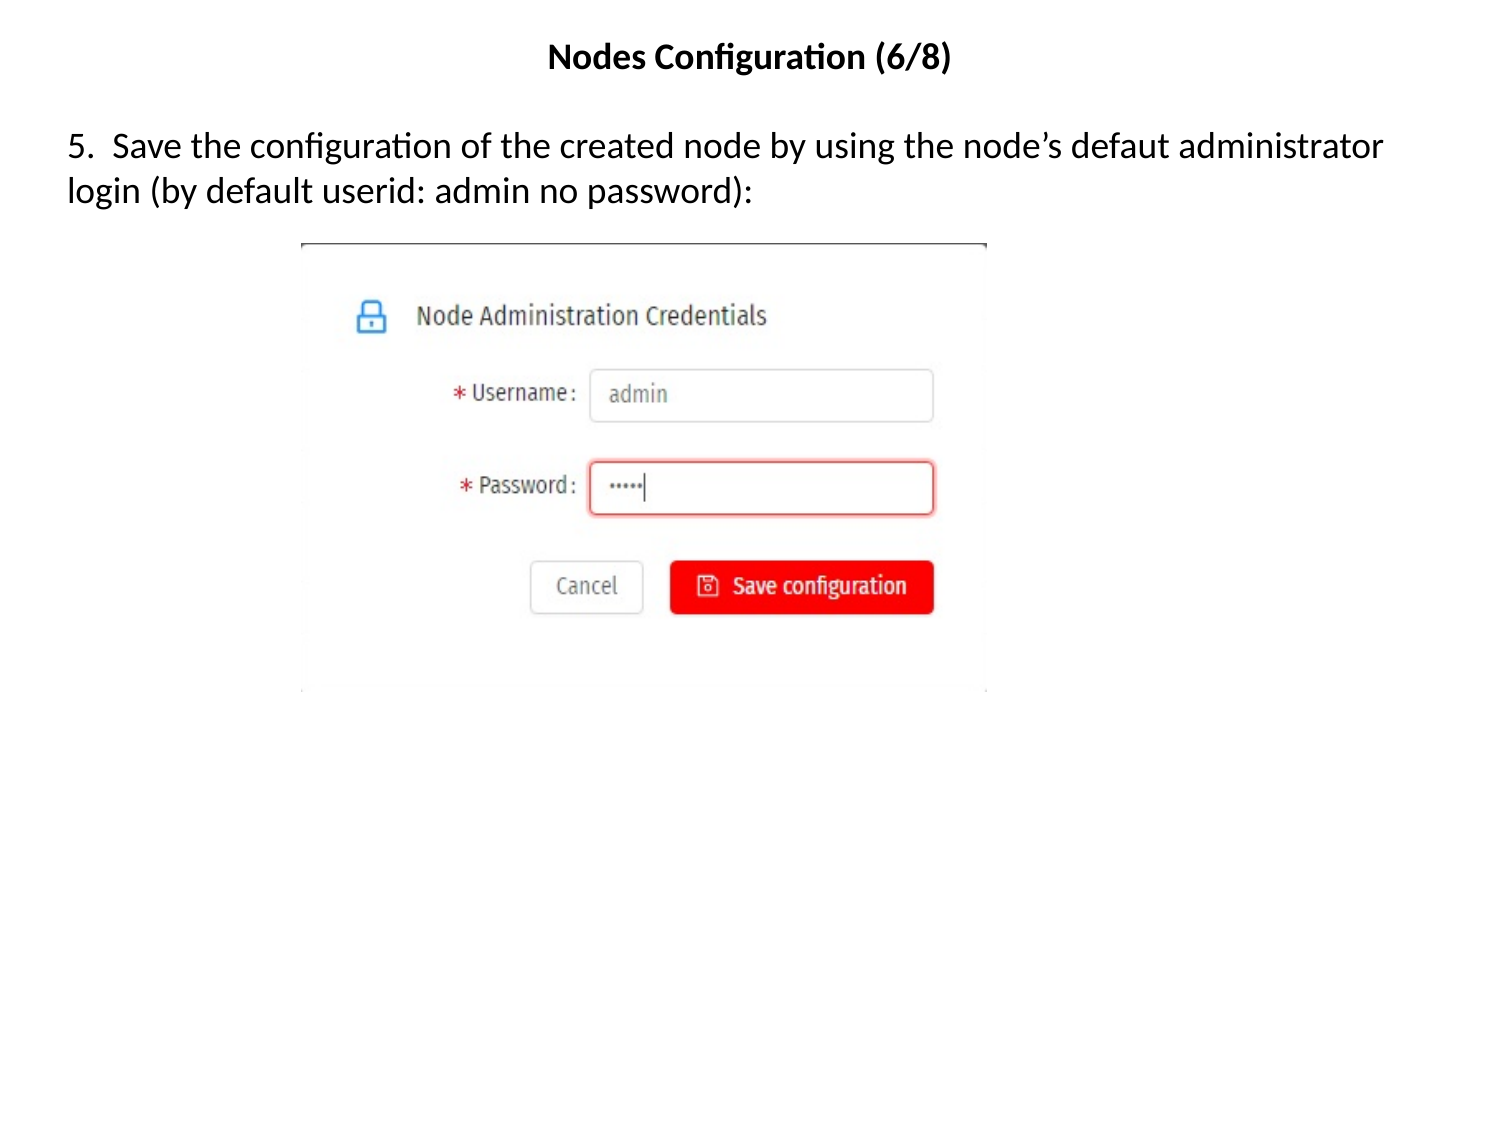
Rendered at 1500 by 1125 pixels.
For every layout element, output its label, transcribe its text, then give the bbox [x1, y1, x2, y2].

text_box 5. Save the configuration of the created node by using the node’s defaut administrator login (by default userid: admin no password): [52, 113, 1447, 1029]
picture [300, 243, 987, 693]
text_box Nodes Configuration (6/8) [53, 24, 1447, 84]
